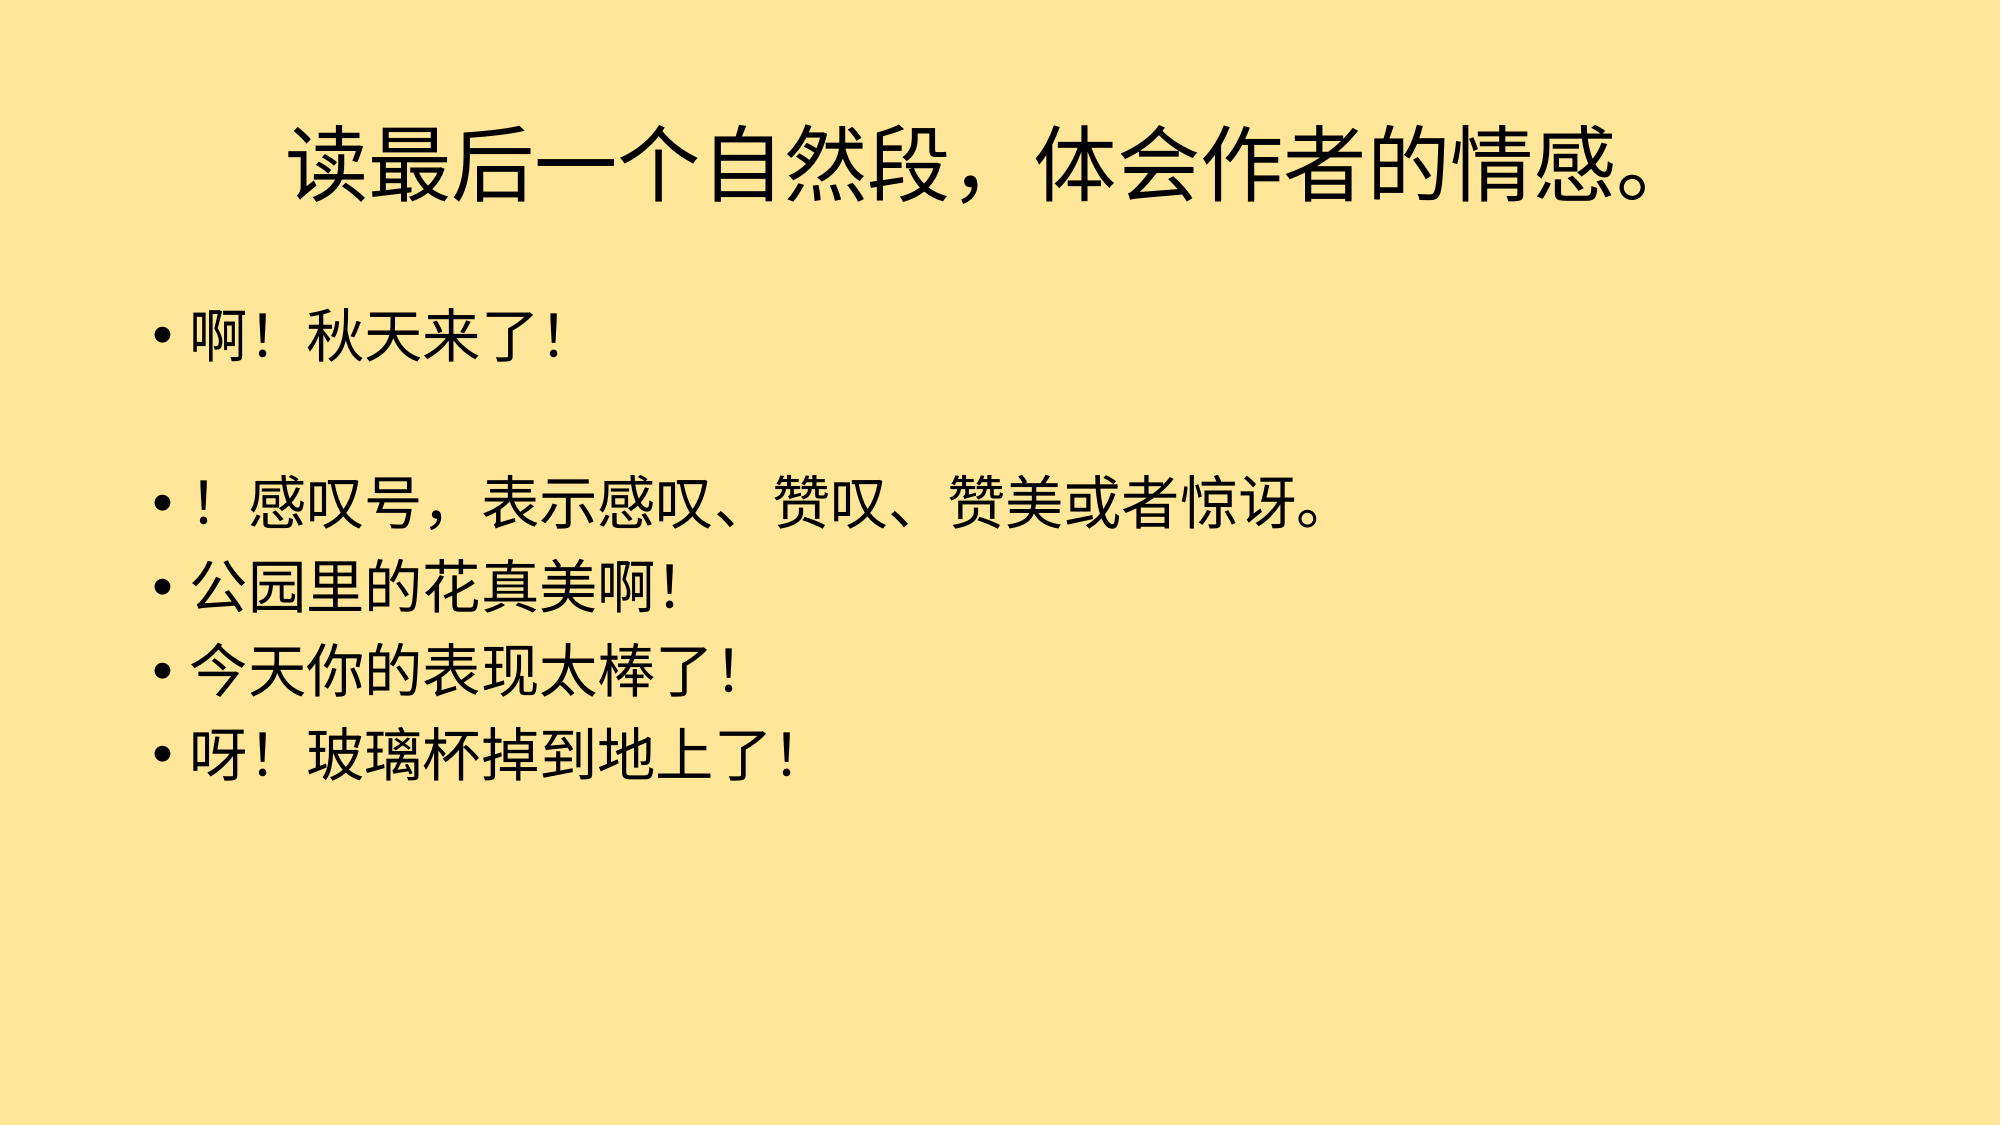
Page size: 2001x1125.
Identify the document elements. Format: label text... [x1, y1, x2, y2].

list 啊！秋天来了！ ！感叹号，表示感叹、赞叹、赞美或者惊讶。 公园里的花真美啊！ 今天你的表现太棒了！ 呀！玻璃杯掉到地上了！ [137, 299, 1863, 1014]
title 读最后一个自然段，体会作者的情感。 [137, 59, 1863, 278]
